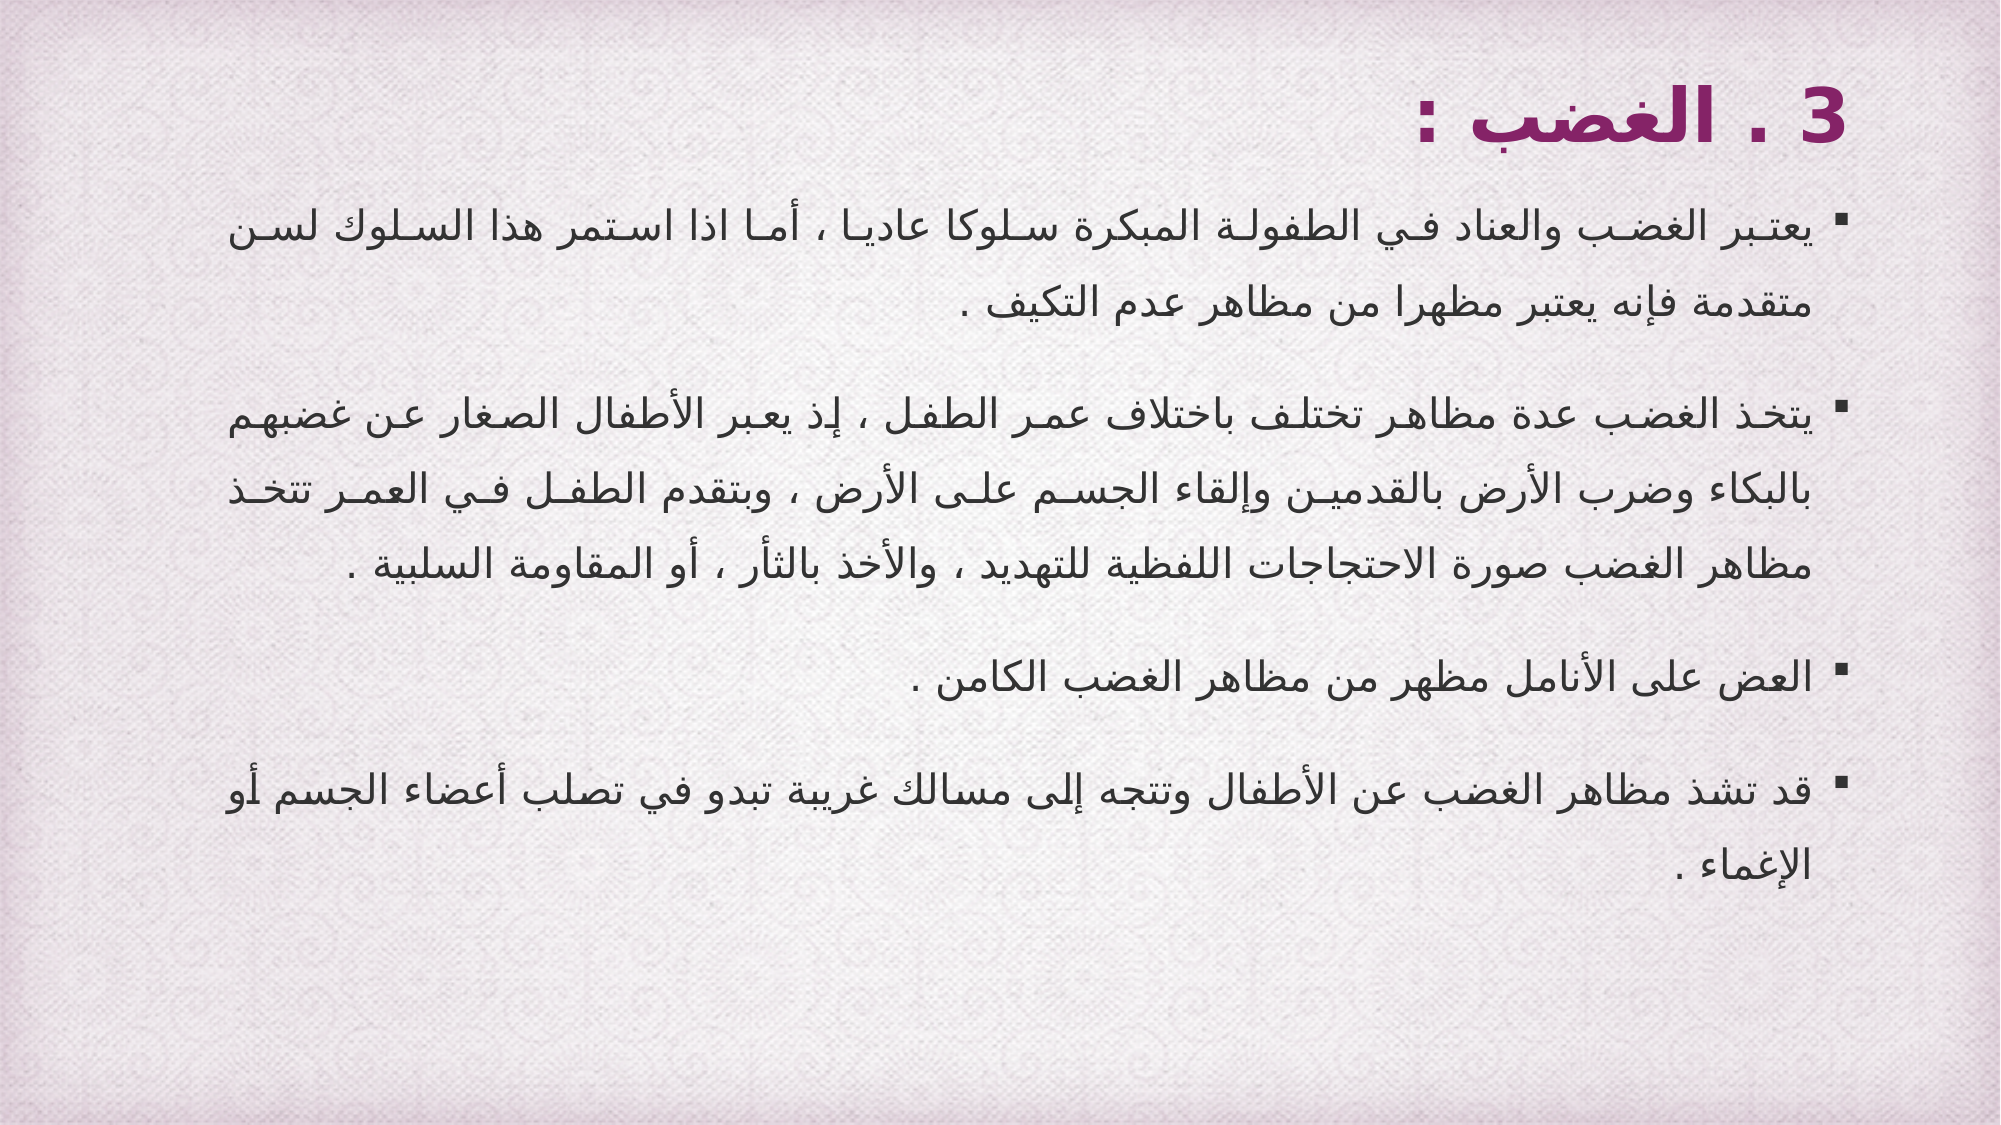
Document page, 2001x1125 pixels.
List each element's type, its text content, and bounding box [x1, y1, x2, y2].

list يعتبر الغضب والعناد في الطفولة المبكرة سلوكا عاديا ، أما اذا استمر هذا السلوك لسن متقدمة فإنه يعتبر مظهرا من مظاهر عدم التكيف . يتخذ الغضب عدة مظاهر تختلف باختلاف عمر الطفل ، إذ يعبر الأطفال الصغار عن غضبهم بالبكاء وضرب الأرض بالقدمين وإلقاء الجسم على الأرض ، وبتقدم الطفل في العمر تتخذ مظاهر الغضب صورة الاحتجاجات اللفظية للتهديد ، والأخذ بالثأر ، أو المقاومة السلبية . العض على الأنامل مظهر من مظاهر الغضب الكامن . قد تشذ مظاهر الغضب عن الأطفال وتتجه إلى مسالك غريبة تبدو في تصلب أعضاء الجسم أو الإغماء . [212, 166, 1867, 1101]
title 3 . الغضب : [291, 32, 1867, 166]
picture [0, 0, 2001, 1125]
